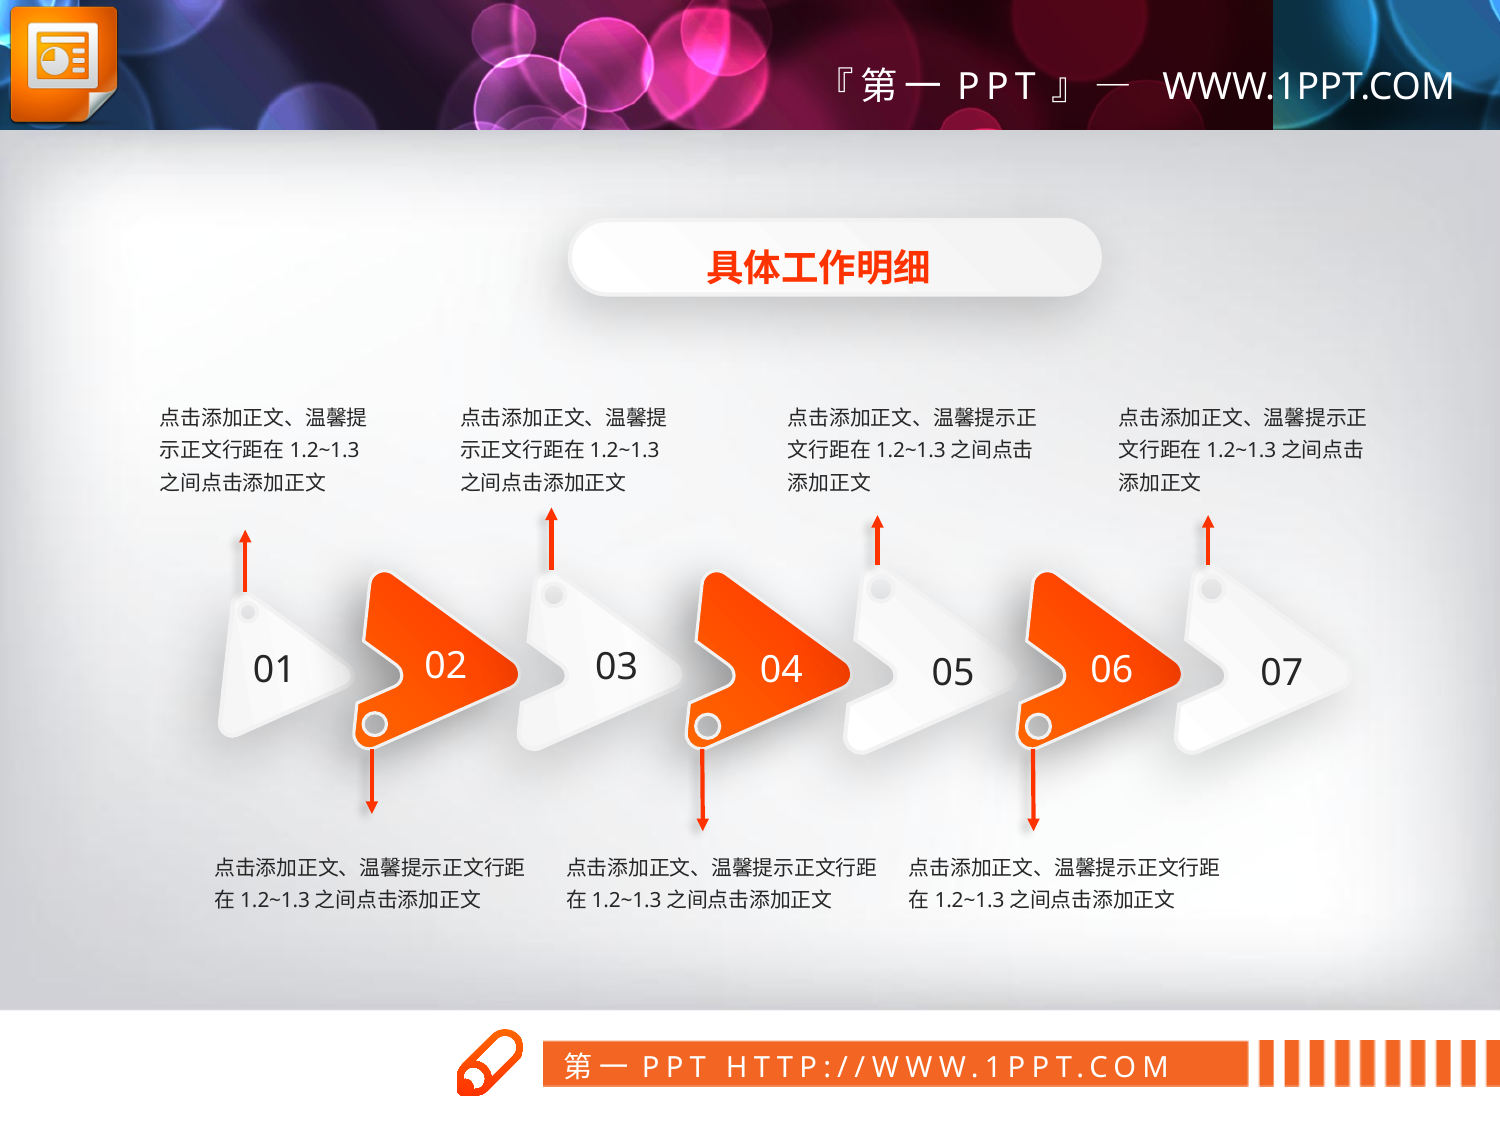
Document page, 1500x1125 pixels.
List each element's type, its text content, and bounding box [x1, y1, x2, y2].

text_box 点击添加正文、温馨提示正文行距在1.2~1.3之间点击添加正文 [773, 389, 1058, 502]
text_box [1175, 514, 1351, 753]
text_box 点击添加正文、温馨提示正文行距在1.2~1.3之间点击添加正文 [145, 389, 399, 502]
text_box 点击添加正文、温馨提示正文行距在1.2~1.3之间点击添加正文 [894, 839, 1239, 920]
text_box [685, 570, 853, 832]
text_box 点击添加正文、温馨提示正文行距在1.2~1.3之间点击添加正文 [1103, 389, 1388, 502]
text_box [353, 570, 520, 815]
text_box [844, 514, 1020, 753]
text_box 点击添加正文、温馨提示正文行距在1.2~1.3之间点击添加正文 [199, 839, 545, 920]
text_box 点击添加正文、温馨提示正文行距在1.2~1.3之间点击添加正文 [445, 389, 688, 502]
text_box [1016, 570, 1183, 832]
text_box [481, 507, 662, 762]
picture [0, 0, 1500, 1012]
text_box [190, 529, 335, 746]
text_box 点击添加正文、温馨提示正文行距在1.2~1.3之间点击添加正文 [551, 839, 894, 920]
picture [543, 1040, 1500, 1087]
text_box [569, 219, 1100, 343]
